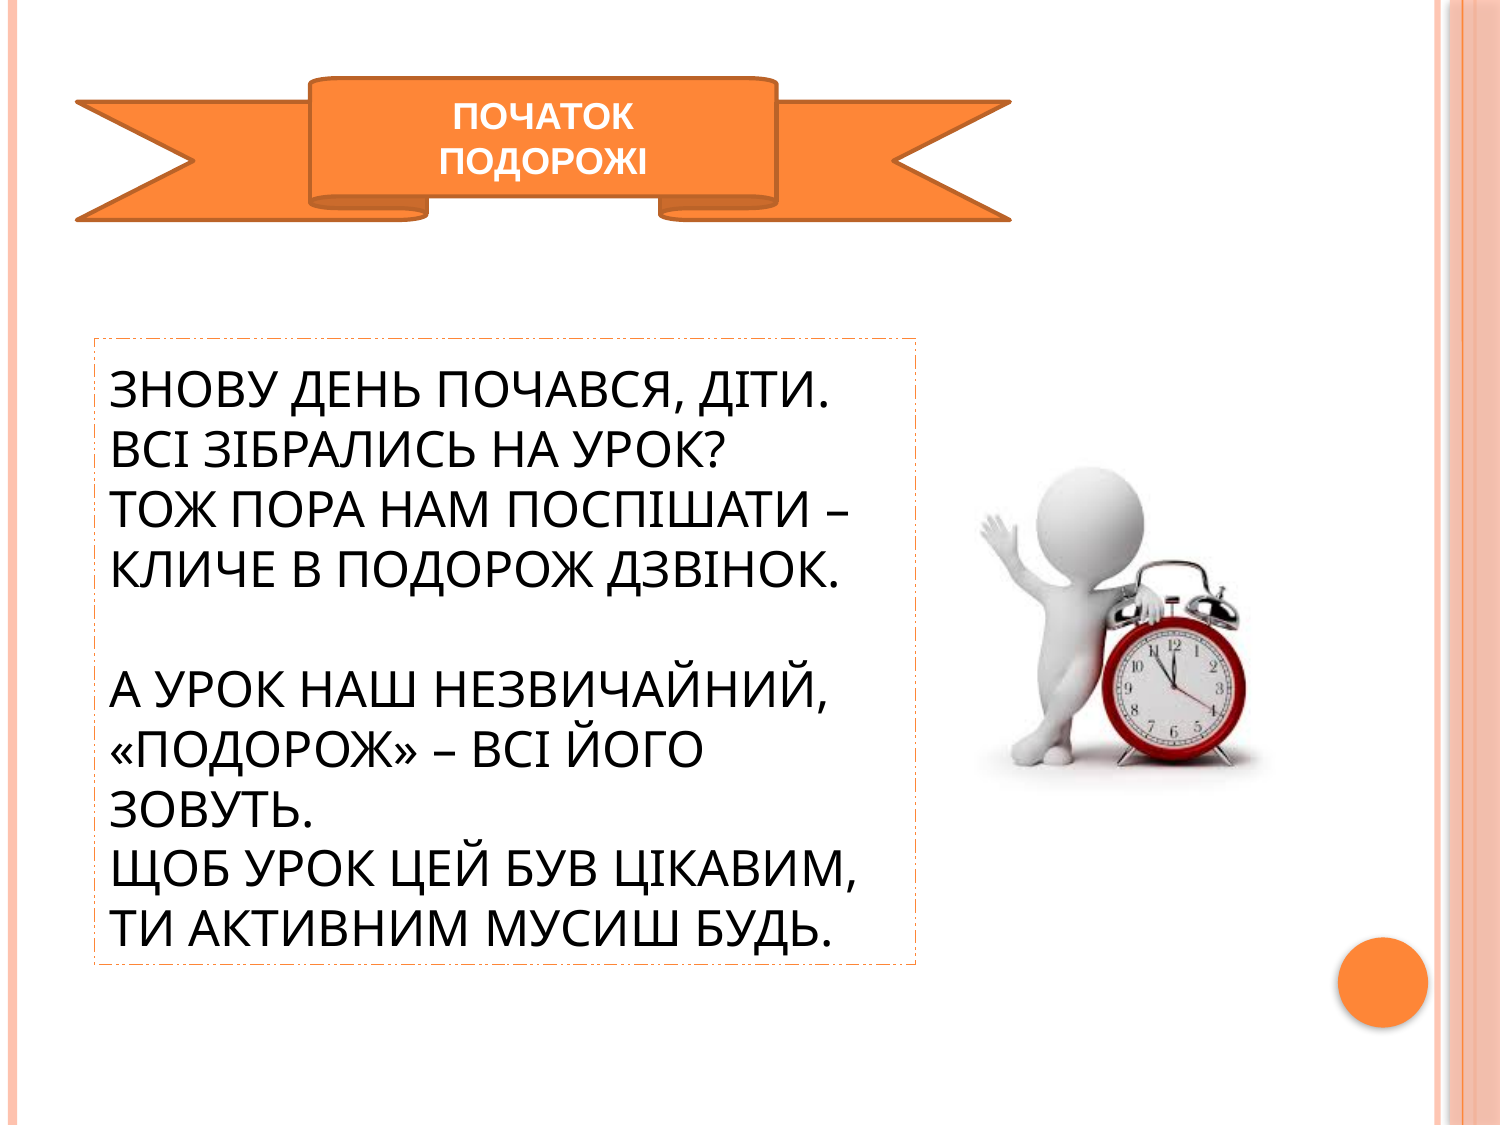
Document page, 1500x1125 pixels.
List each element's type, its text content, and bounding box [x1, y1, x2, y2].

title Знову день почався, діти. Всі зібрались на урок? Тож пора нам поспішати – Кличе в подорож дзвінок. А урок наш незвичайний, «Подорож» – всі його зовуть. Щоб урок цей був цікавим, Ти активним мусиш будь. [94, 338, 916, 965]
text_box ПОЧАТОК ПОДОРОЖІ [74, 76, 1012, 223]
picture [950, 443, 1283, 817]
